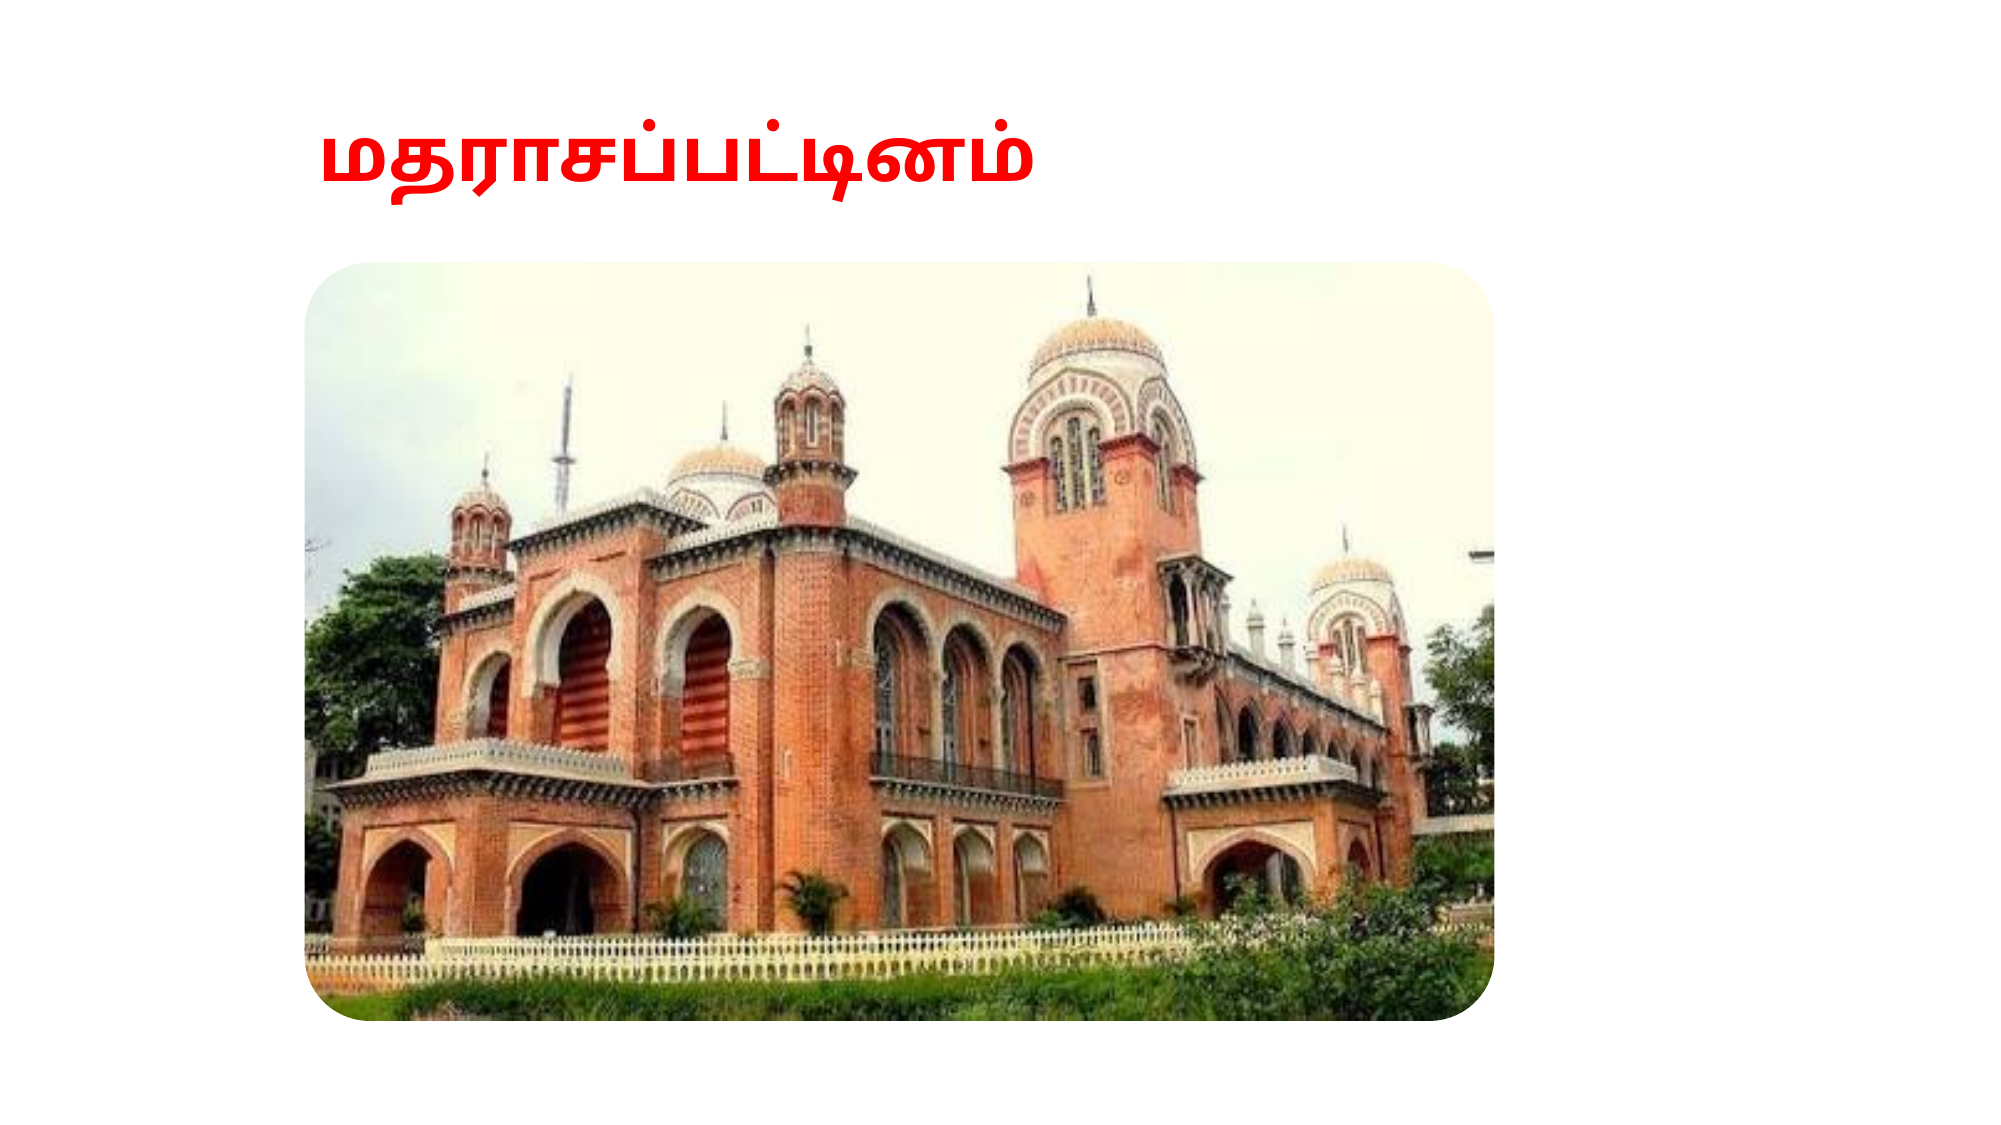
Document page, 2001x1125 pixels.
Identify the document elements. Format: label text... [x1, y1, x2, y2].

picture [304, 262, 1495, 1021]
title மதராசப்பட்டினம் [47, 43, 1308, 206]
